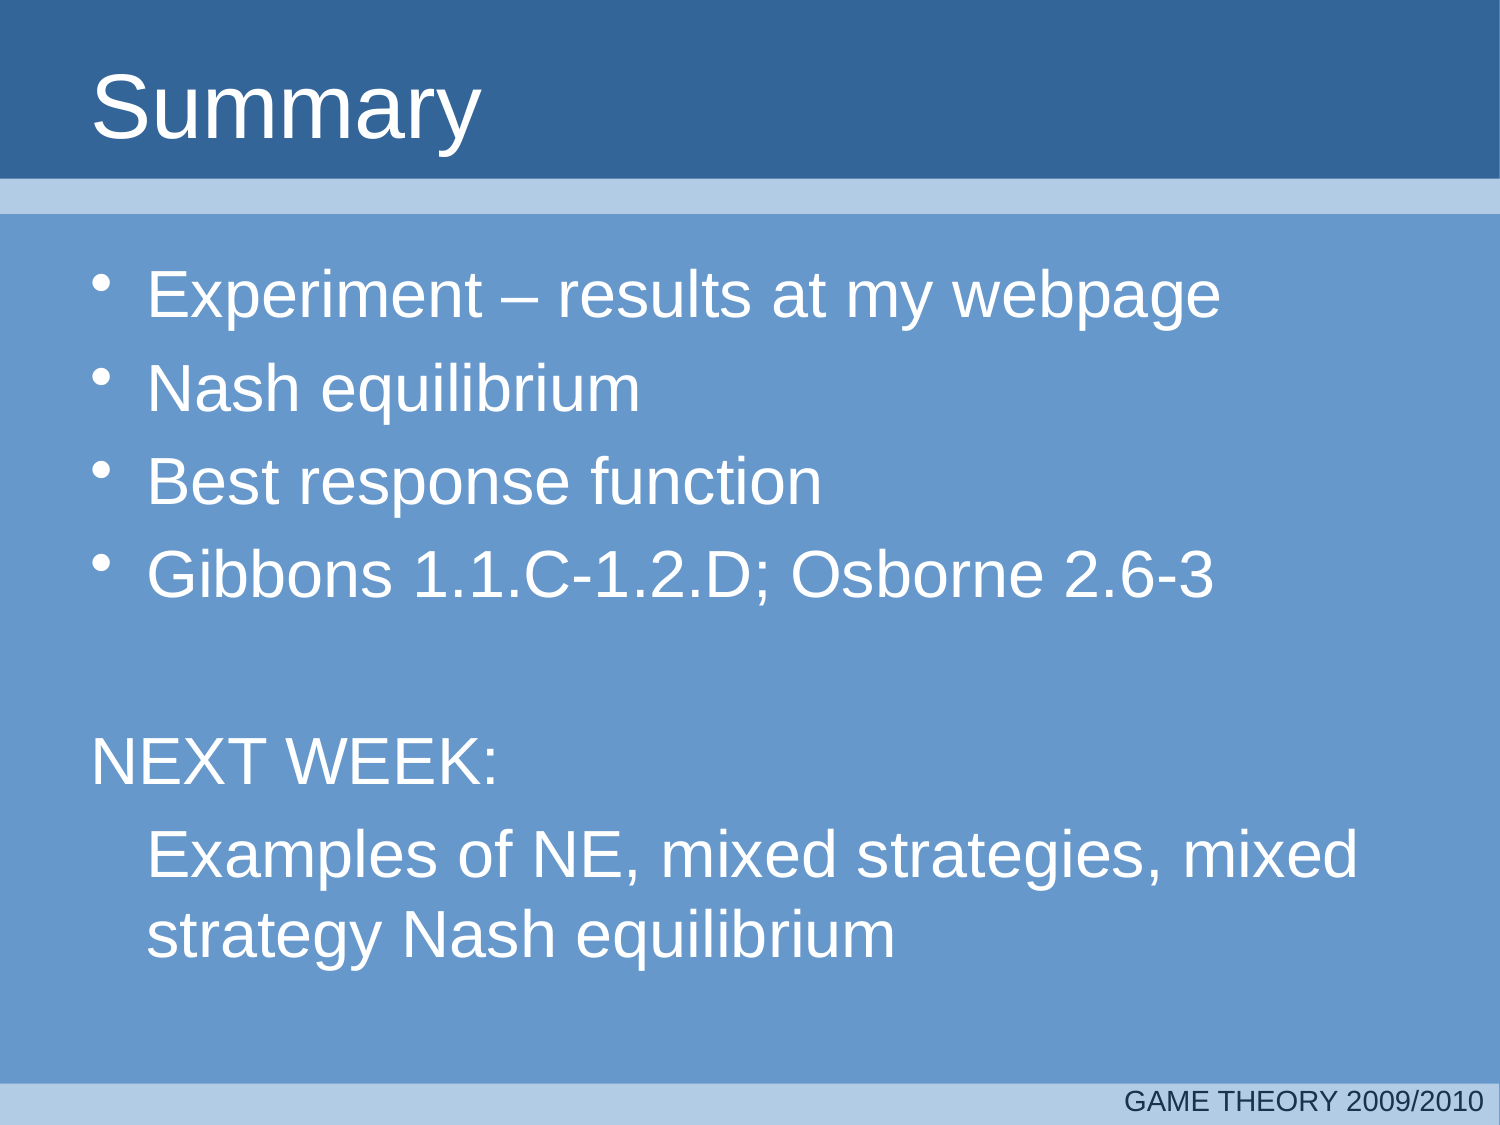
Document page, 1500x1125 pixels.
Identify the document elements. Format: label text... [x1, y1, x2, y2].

title Summary [74, 42, 1436, 162]
list Experiment – results at my webpage Nash equilibrium Best response function Gibbons 1.1.C-1.2.D; Osborne 2.6-3 NEXT WEEK: Examples of NE, mixed strategies, mixed strategy Nash equilibrium [74, 243, 1436, 1000]
text_box GAME THEORY 2009/2010 [1109, 1075, 1500, 1125]
